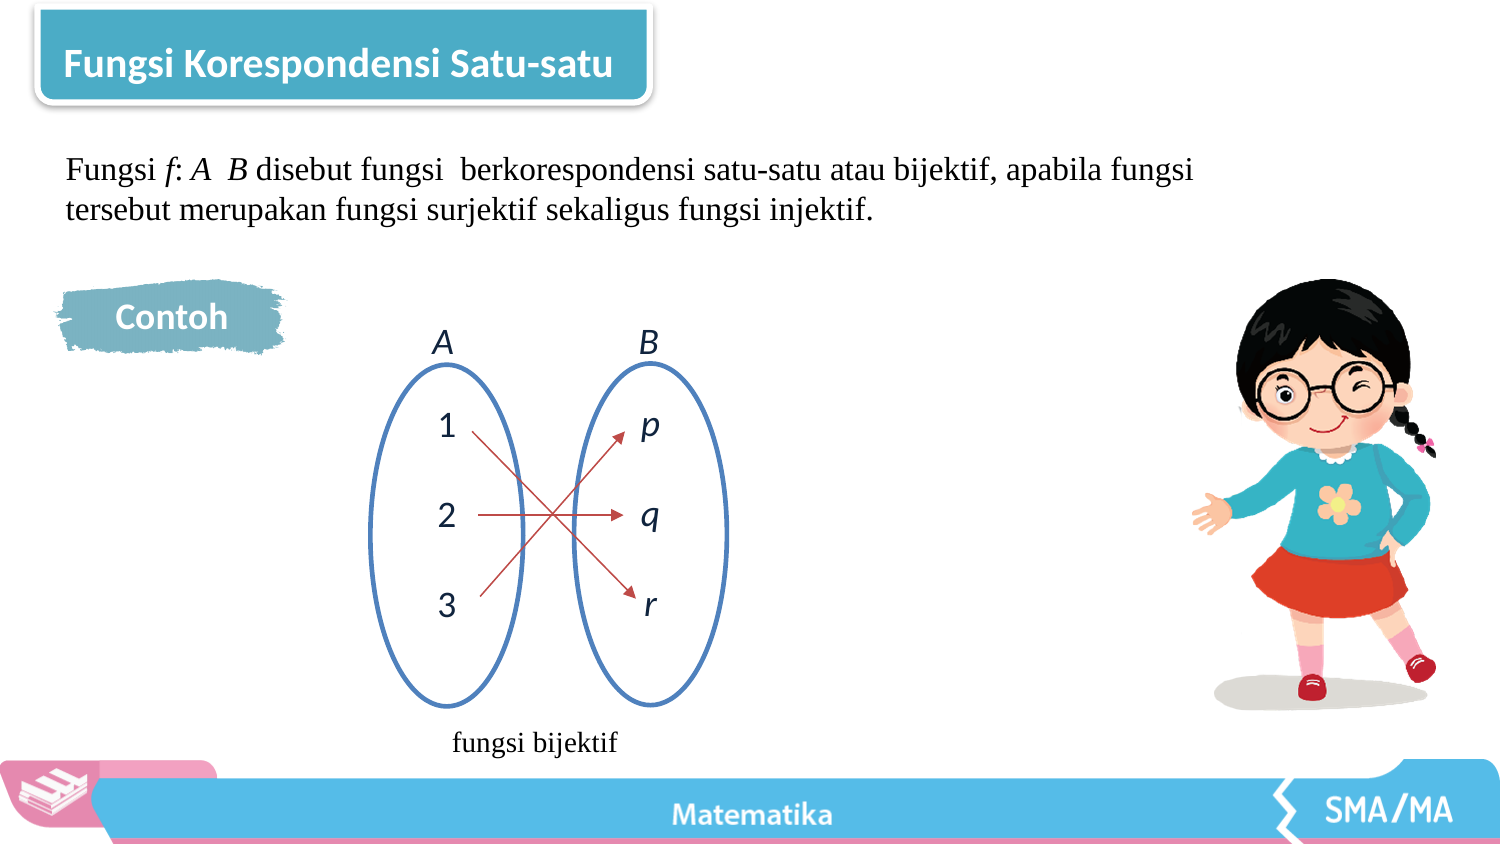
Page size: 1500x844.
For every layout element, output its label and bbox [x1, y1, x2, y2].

picture [0, 759, 1500, 844]
text_box [370, 309, 728, 767]
picture [906, 278, 1436, 712]
text_box [37, 6, 651, 103]
text_box [52, 278, 288, 359]
